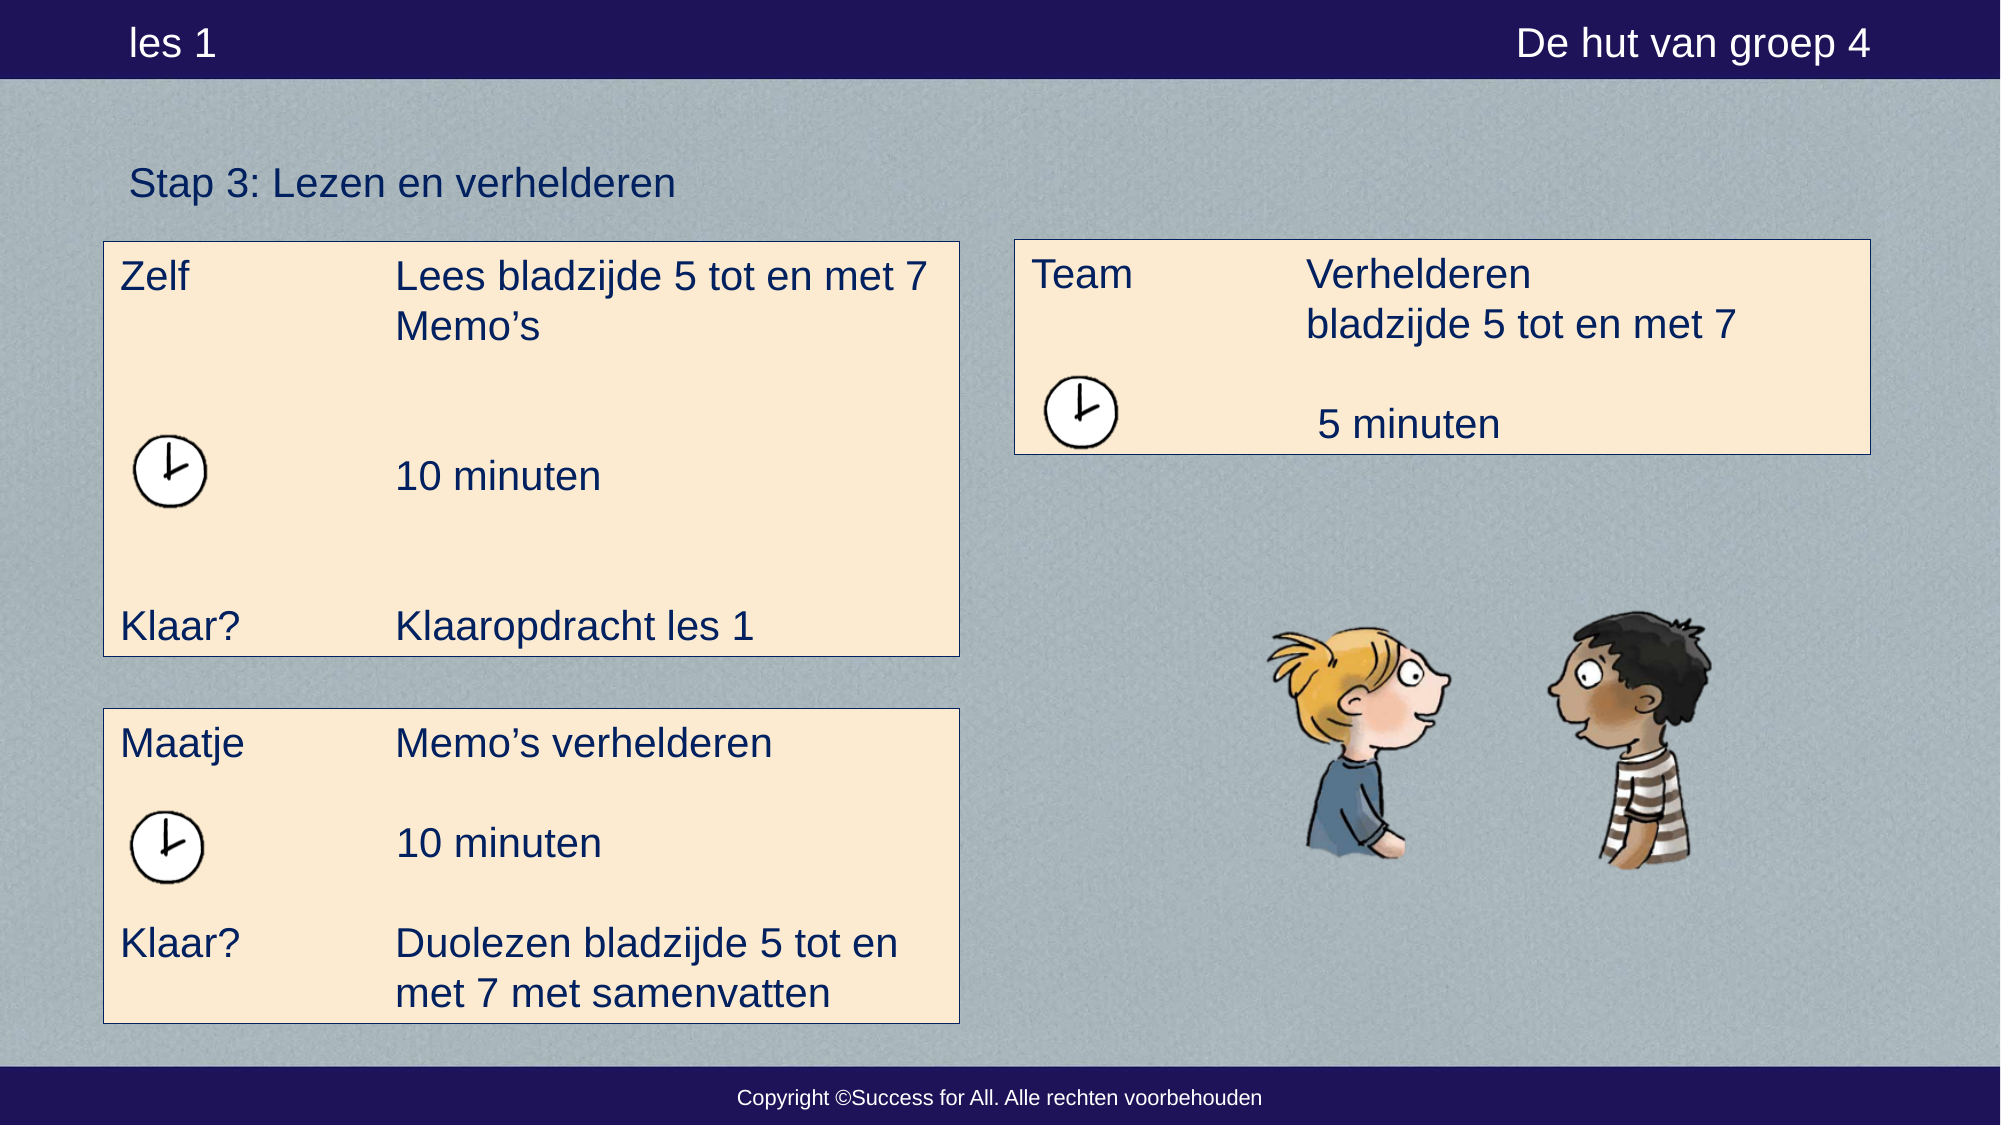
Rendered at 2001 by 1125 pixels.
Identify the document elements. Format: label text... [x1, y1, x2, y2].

text_box Team Verhelderen bladzijde 5 tot en met 7 5 minuten [1014, 239, 1871, 455]
text_box Copyright ©Success for All. Alle rechten voorbehouden [0, 1076, 2000, 1125]
text_box Maatje Memo’s verhelderen 10 minuten Klaar? Duolezen bladzijde 5 tot en met 7 met samenvatten [103, 708, 960, 1024]
picture [0, 0, 2001, 1125]
text_box les 1 [114, 8, 354, 73]
text_box Zelf Lees bladzijde 5 tot en met 7 Memo’s 10 minuten Klaar? Klaaropdracht les 1 [103, 241, 960, 657]
text_box De hut van groep 4 [999, 8, 1886, 73]
text_box Stap 3: Lezen en verhelderen [114, 148, 907, 214]
